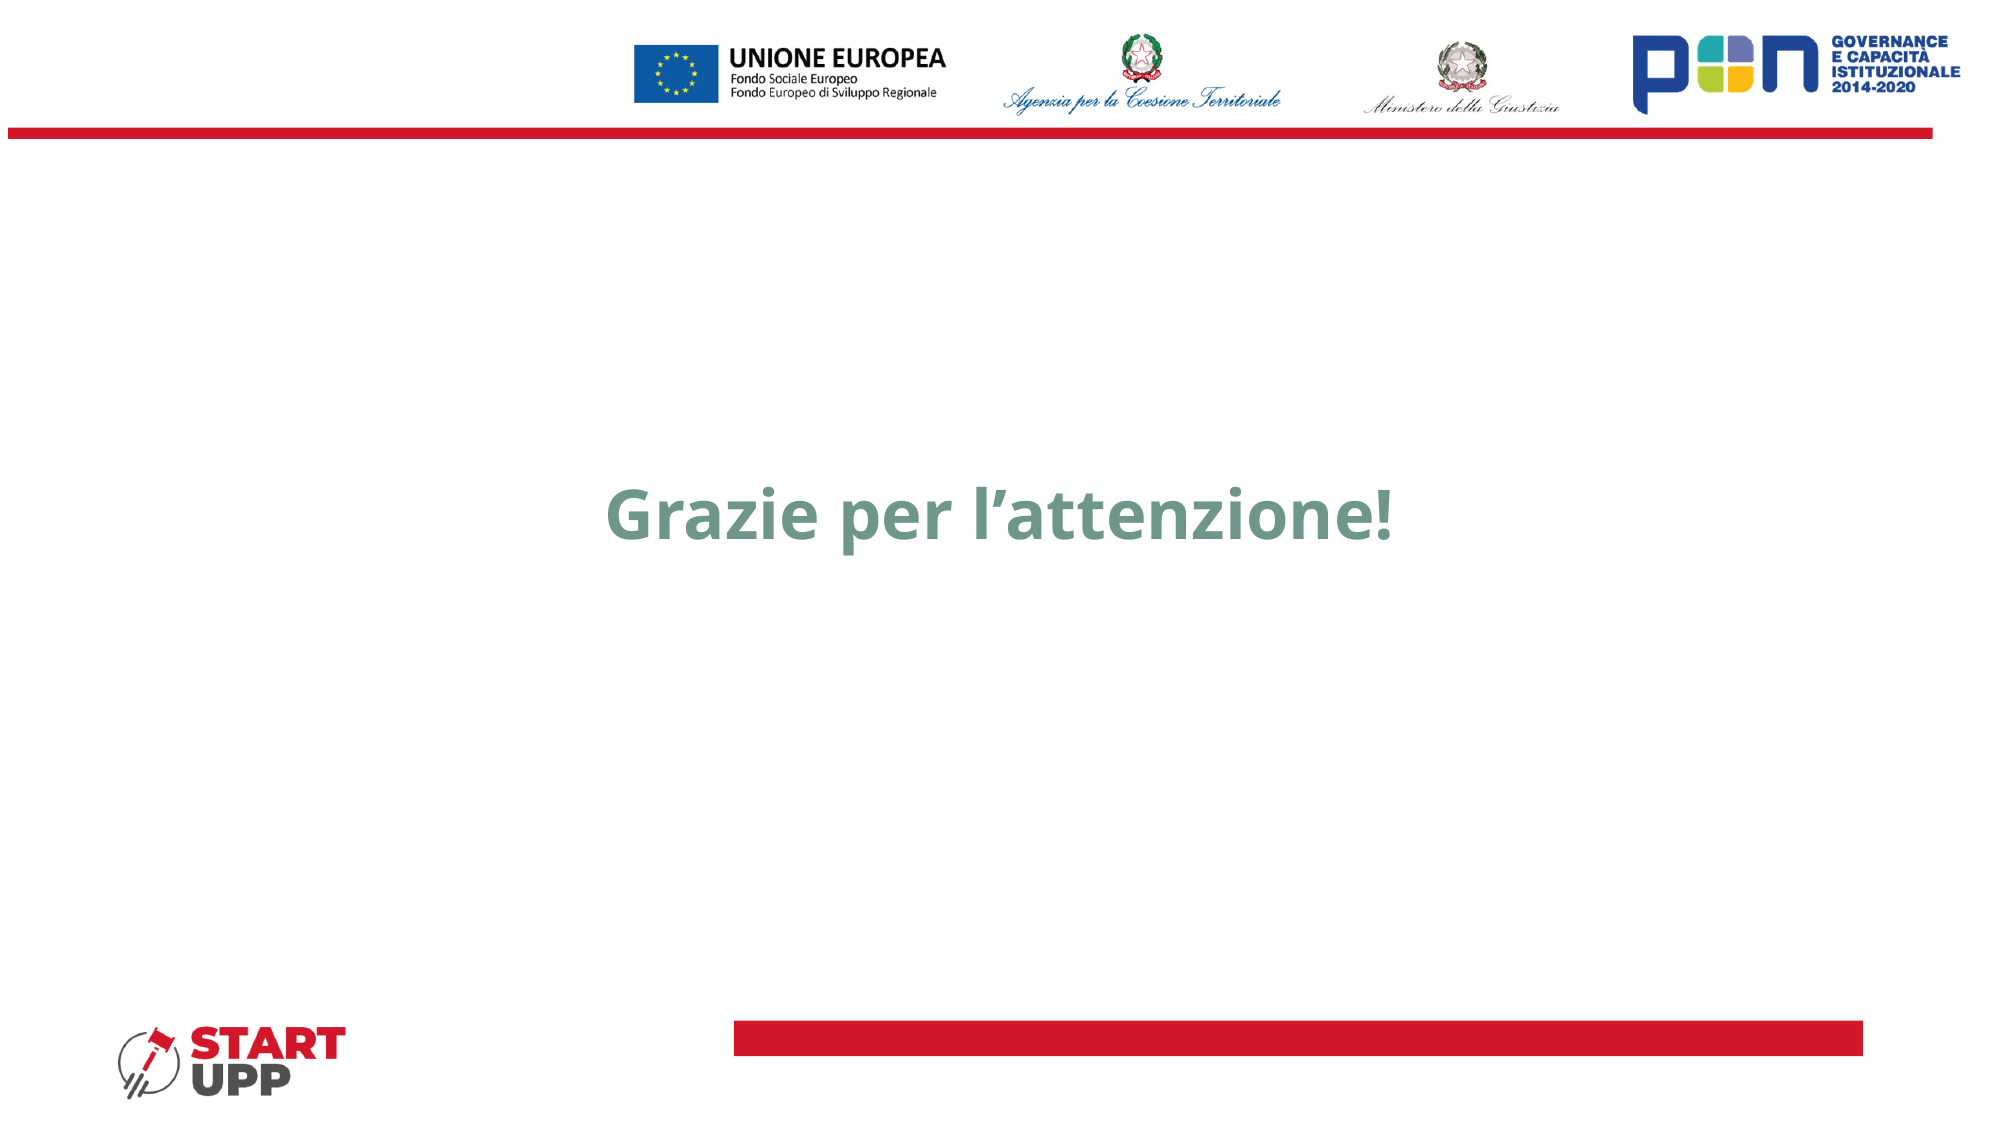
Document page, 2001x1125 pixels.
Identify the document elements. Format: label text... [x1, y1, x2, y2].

title Grazie per l’attenzione! [394, 450, 1606, 577]
picture [114, 1019, 351, 1103]
picture [612, 24, 1972, 119]
